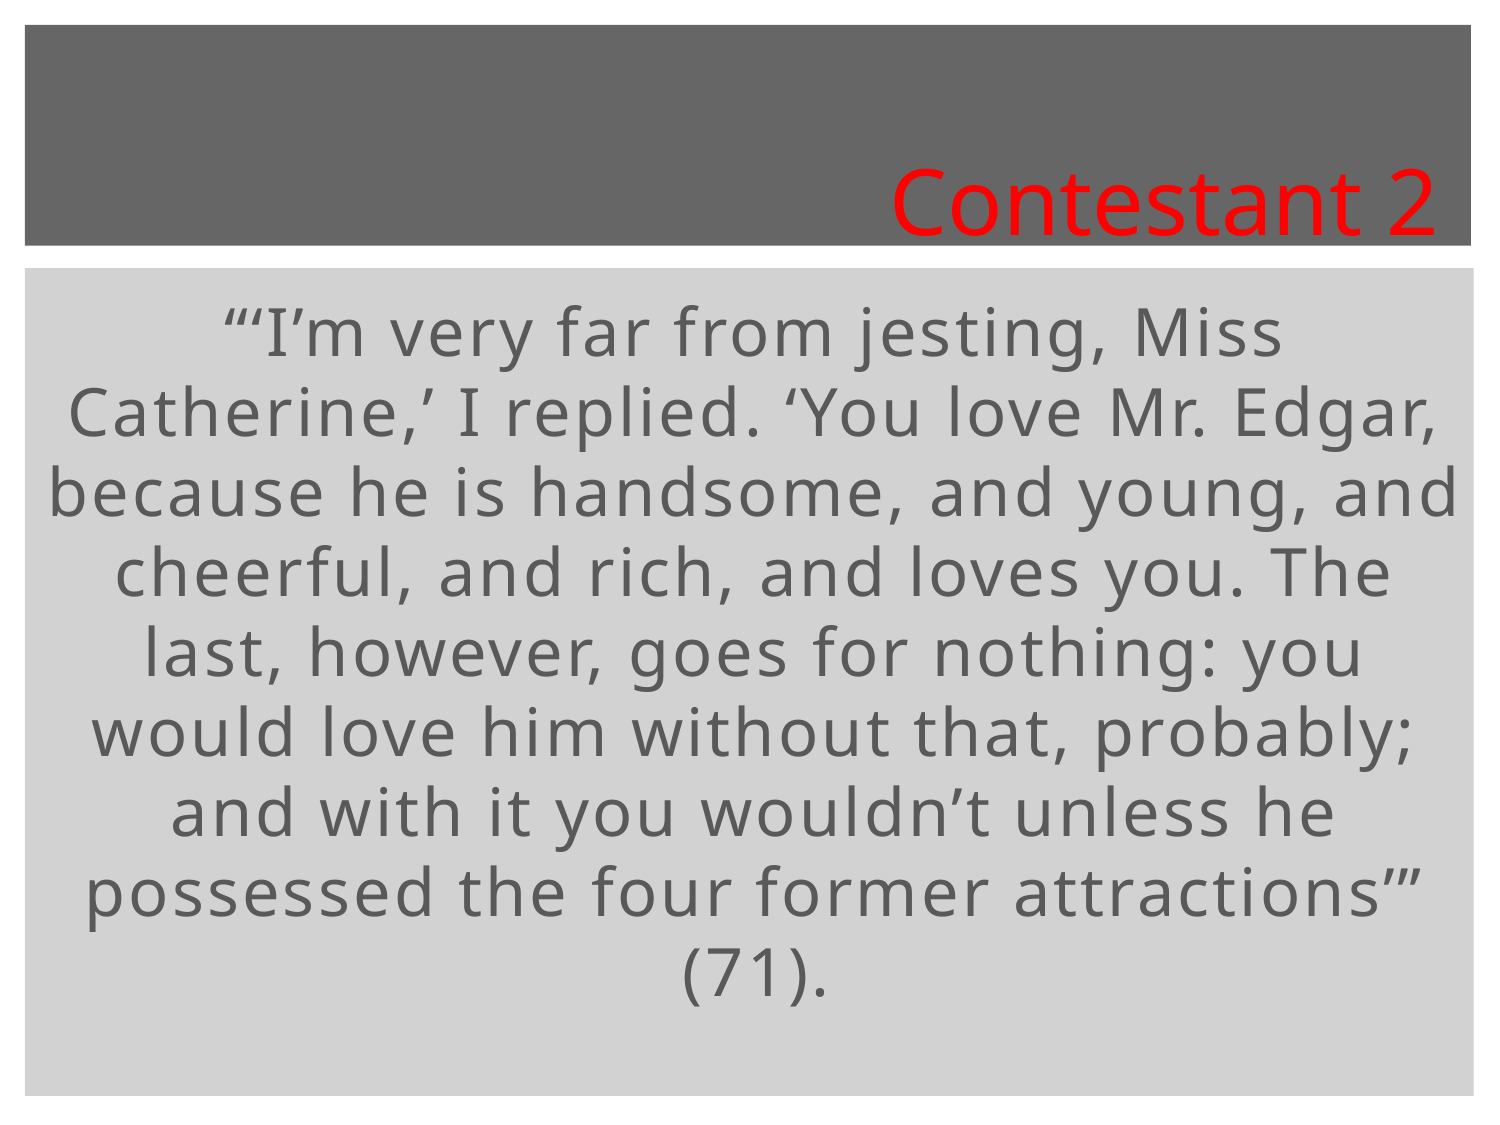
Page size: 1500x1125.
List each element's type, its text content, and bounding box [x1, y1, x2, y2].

list “‘I’m very far from jesting, Miss Catherine,’ I replied. ‘You love Mr. Edgar, because he is handsome, and young, and cheerful, and rich, and loves you. The last, however, goes for nothing: you would love him without that, probably; and with it you wouldn’t unless he possessed the four former attractions’” (71). [24, 282, 1488, 1025]
text_box Contestant 2 [875, 136, 1500, 261]
